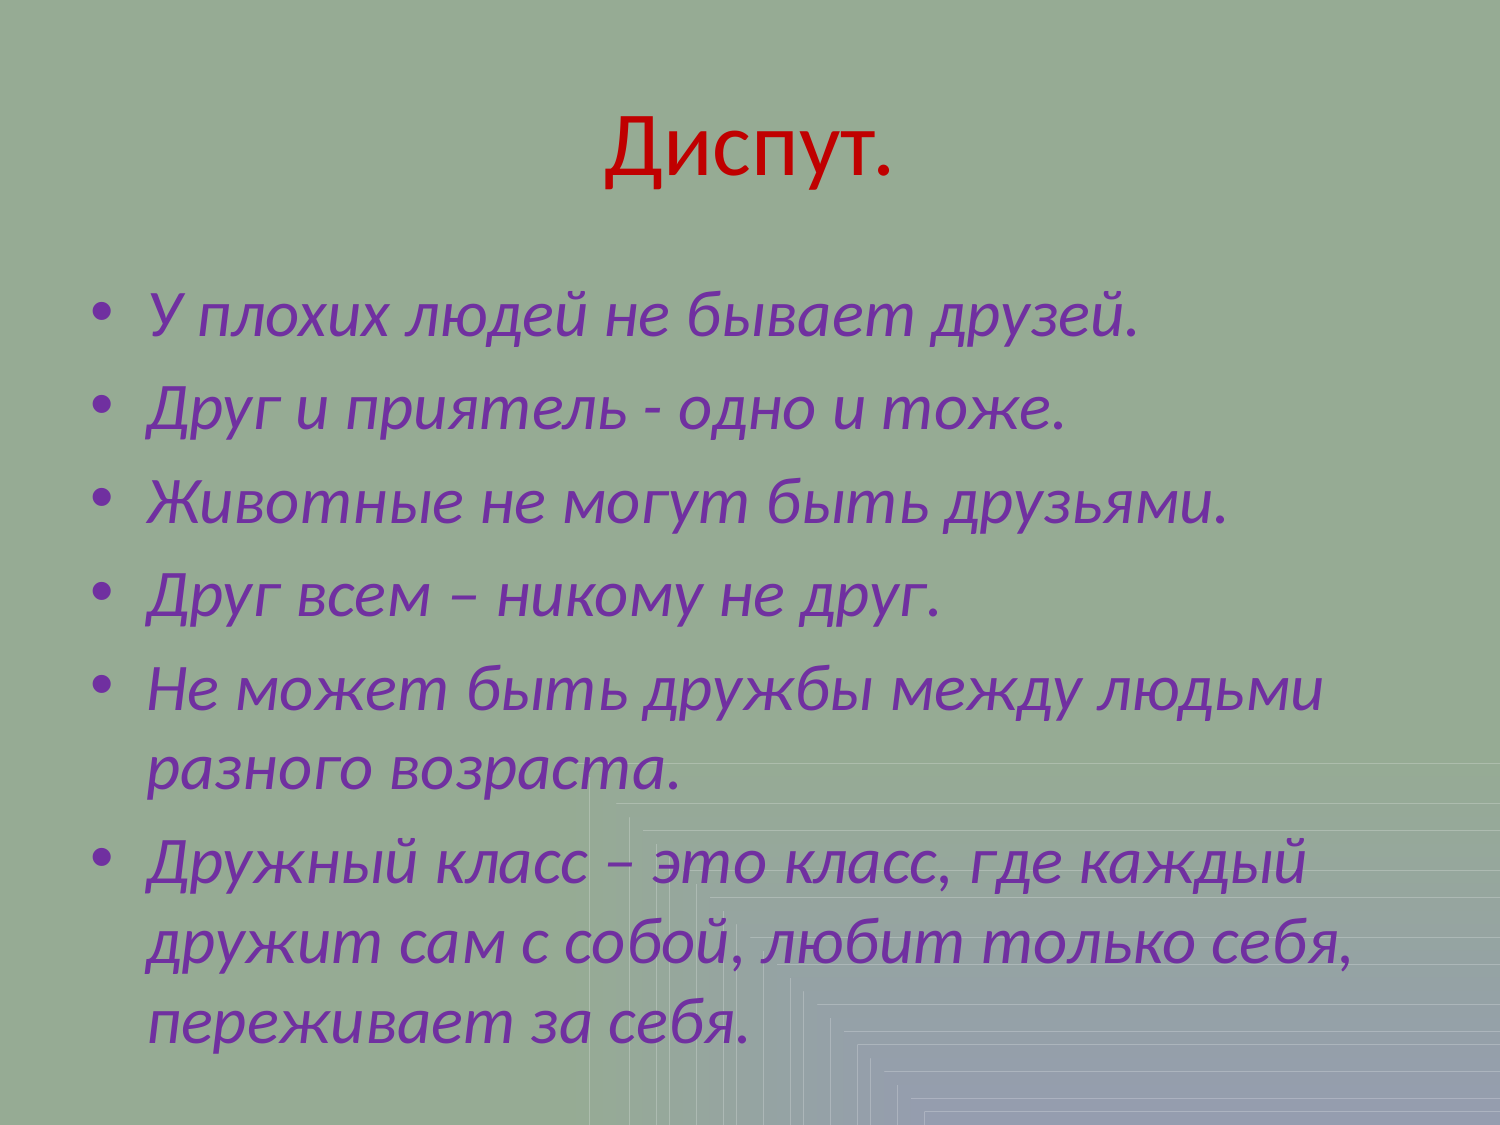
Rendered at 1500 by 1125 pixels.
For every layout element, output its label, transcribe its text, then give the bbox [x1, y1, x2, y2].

title Диспут. [75, 45, 1425, 233]
list У плохих людей не бывает друзей. Друг и приятель - одно и тоже. Животные не могут быть друзьями. Друг всем – никому не друг. Не может быть дружбы между людьми разного возраста. Дружный класс – это класс, где каждый дружит сам с собой, любит только себя, переживает за себя. [75, 262, 1425, 1005]
